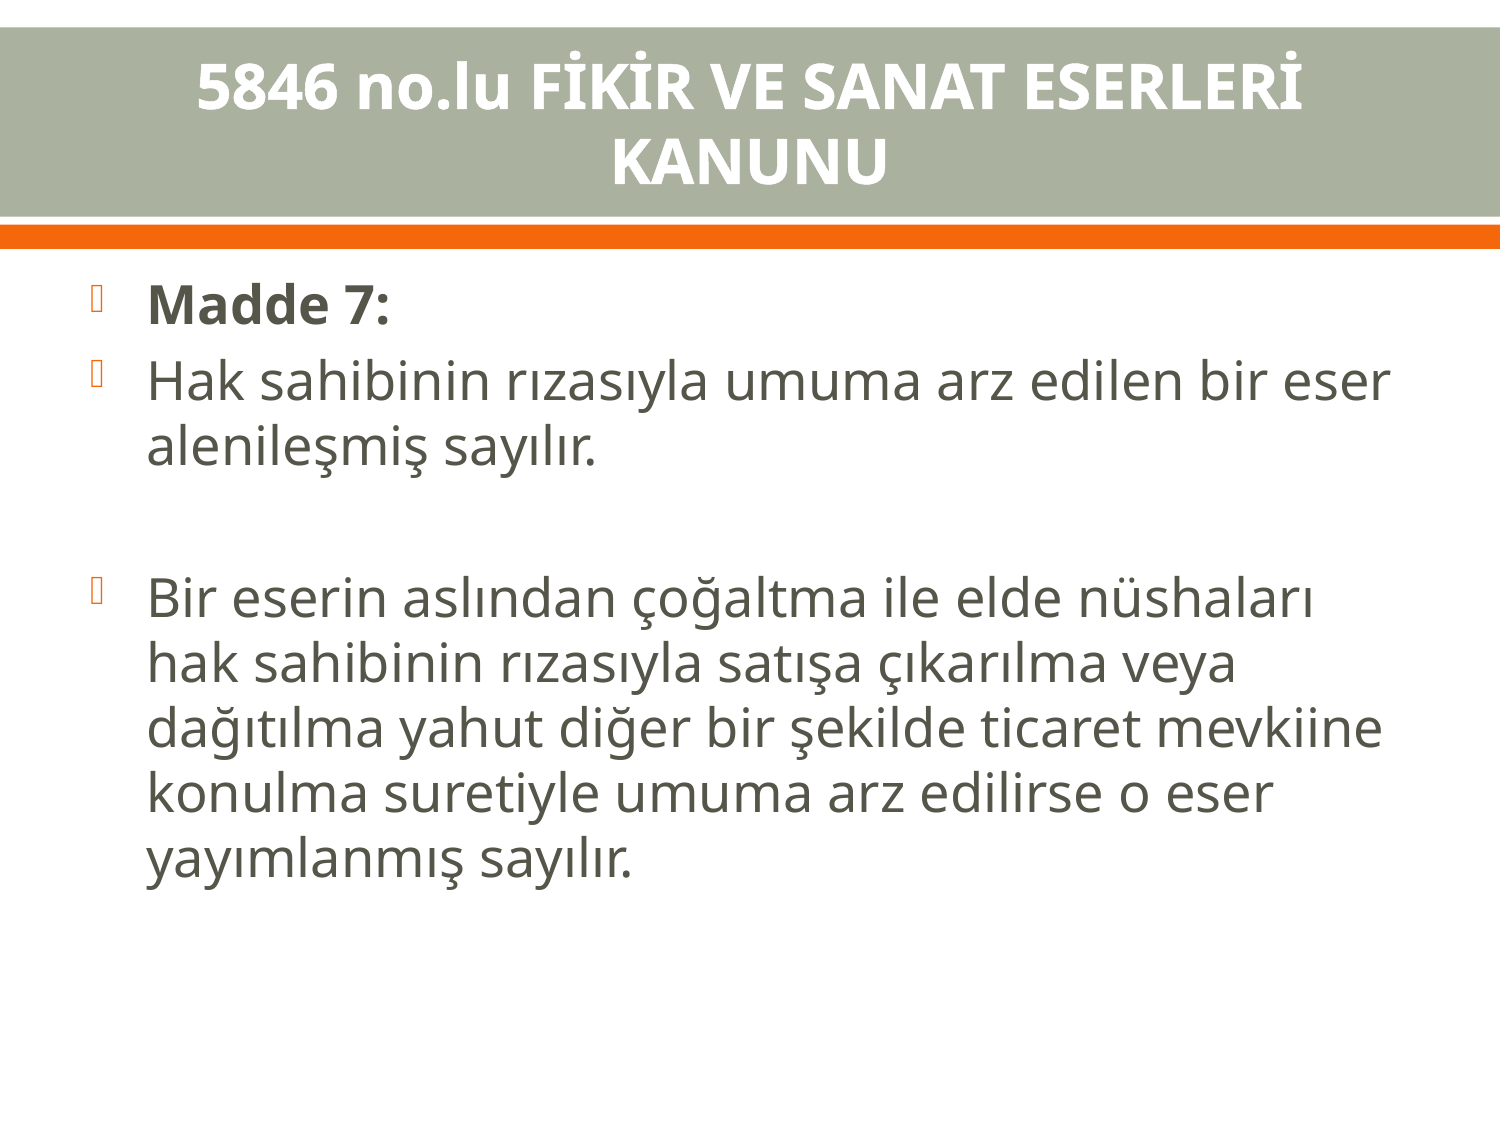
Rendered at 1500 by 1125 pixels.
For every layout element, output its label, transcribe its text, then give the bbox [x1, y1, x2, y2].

title 5846 no.lu FİKİR VE SANAT ESERLERİ KANUNU [75, 29, 1425, 213]
list Madde 7: Hak sahibinin rızasıyla umuma arz edilen bir eser alenileşmiş sayılır. Bir eserin aslından çoğaltma ile elde nüshaları hak sahibinin rızasıyla satışa çıkarılma veya dağıtılma yahut diğer bir şekilde ticaret mevkiine konulma suretiyle umuma arz edilirse o eser yayımlanmış sayılır. [75, 262, 1425, 1005]
